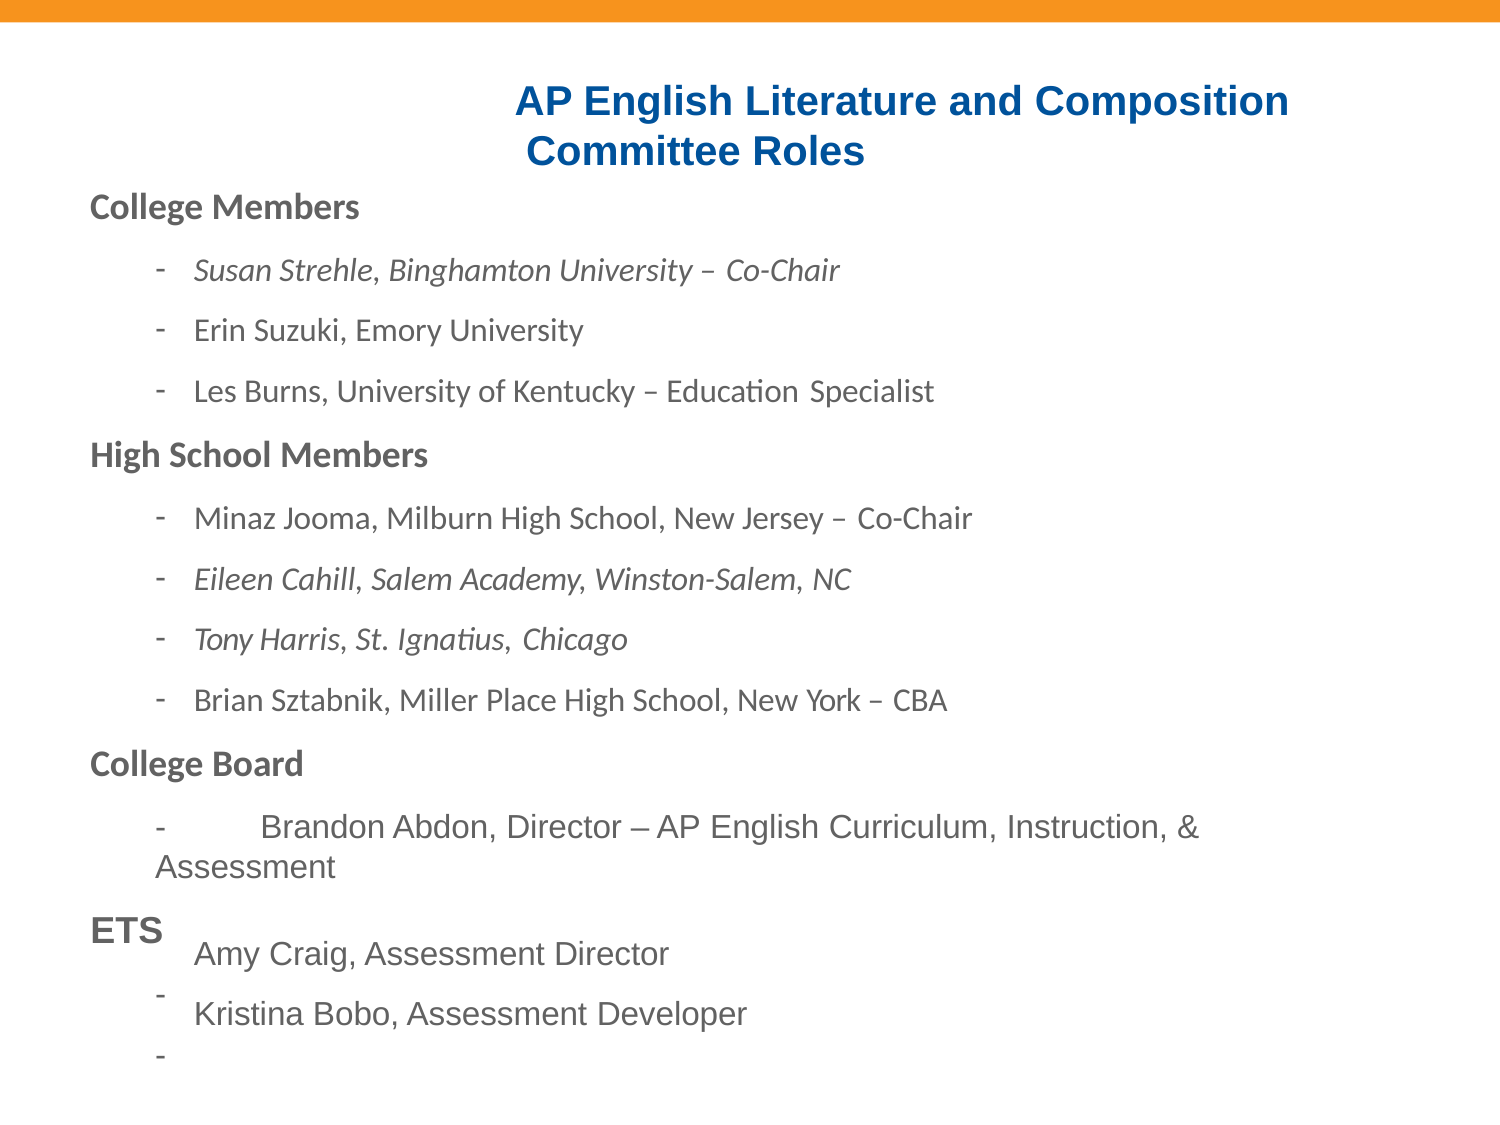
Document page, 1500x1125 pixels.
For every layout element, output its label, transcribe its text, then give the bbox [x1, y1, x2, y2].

title AP English Literature and Composition Committee Roles [512, 73, 1292, 180]
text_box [87, 181, 1332, 1035]
